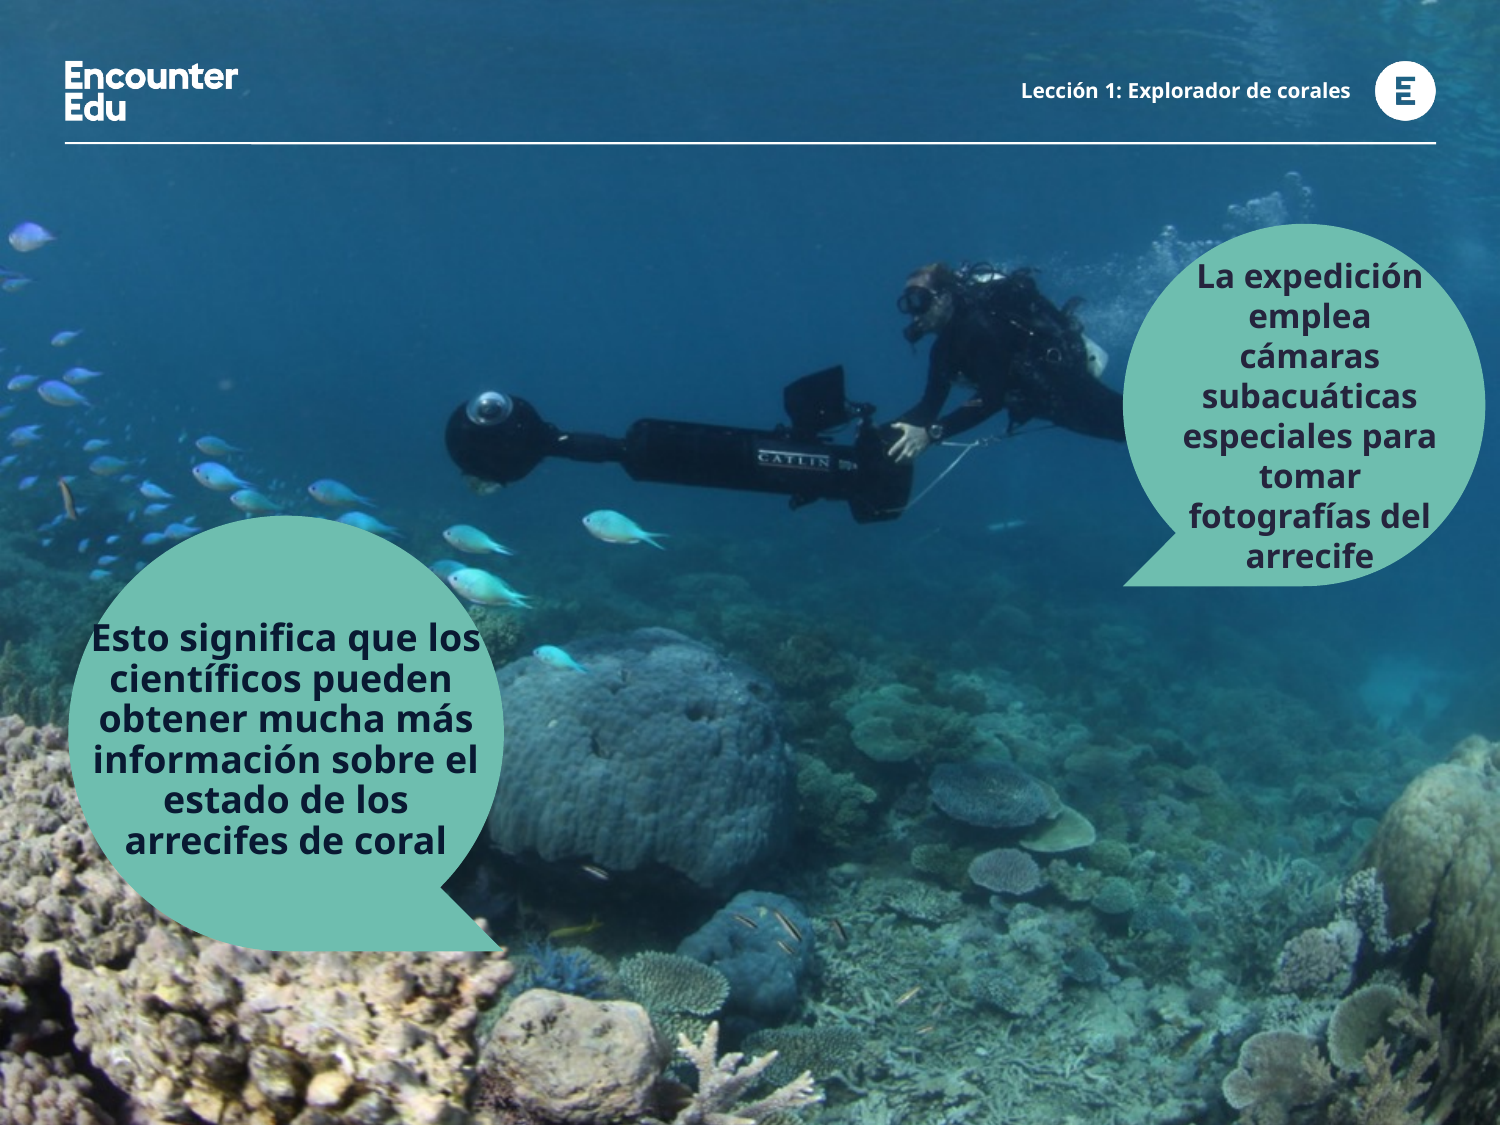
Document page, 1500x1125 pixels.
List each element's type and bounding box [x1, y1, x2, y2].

picture [0, 0, 1500, 1125]
text_box [68, 515, 505, 959]
text_box [1122, 223, 1486, 592]
